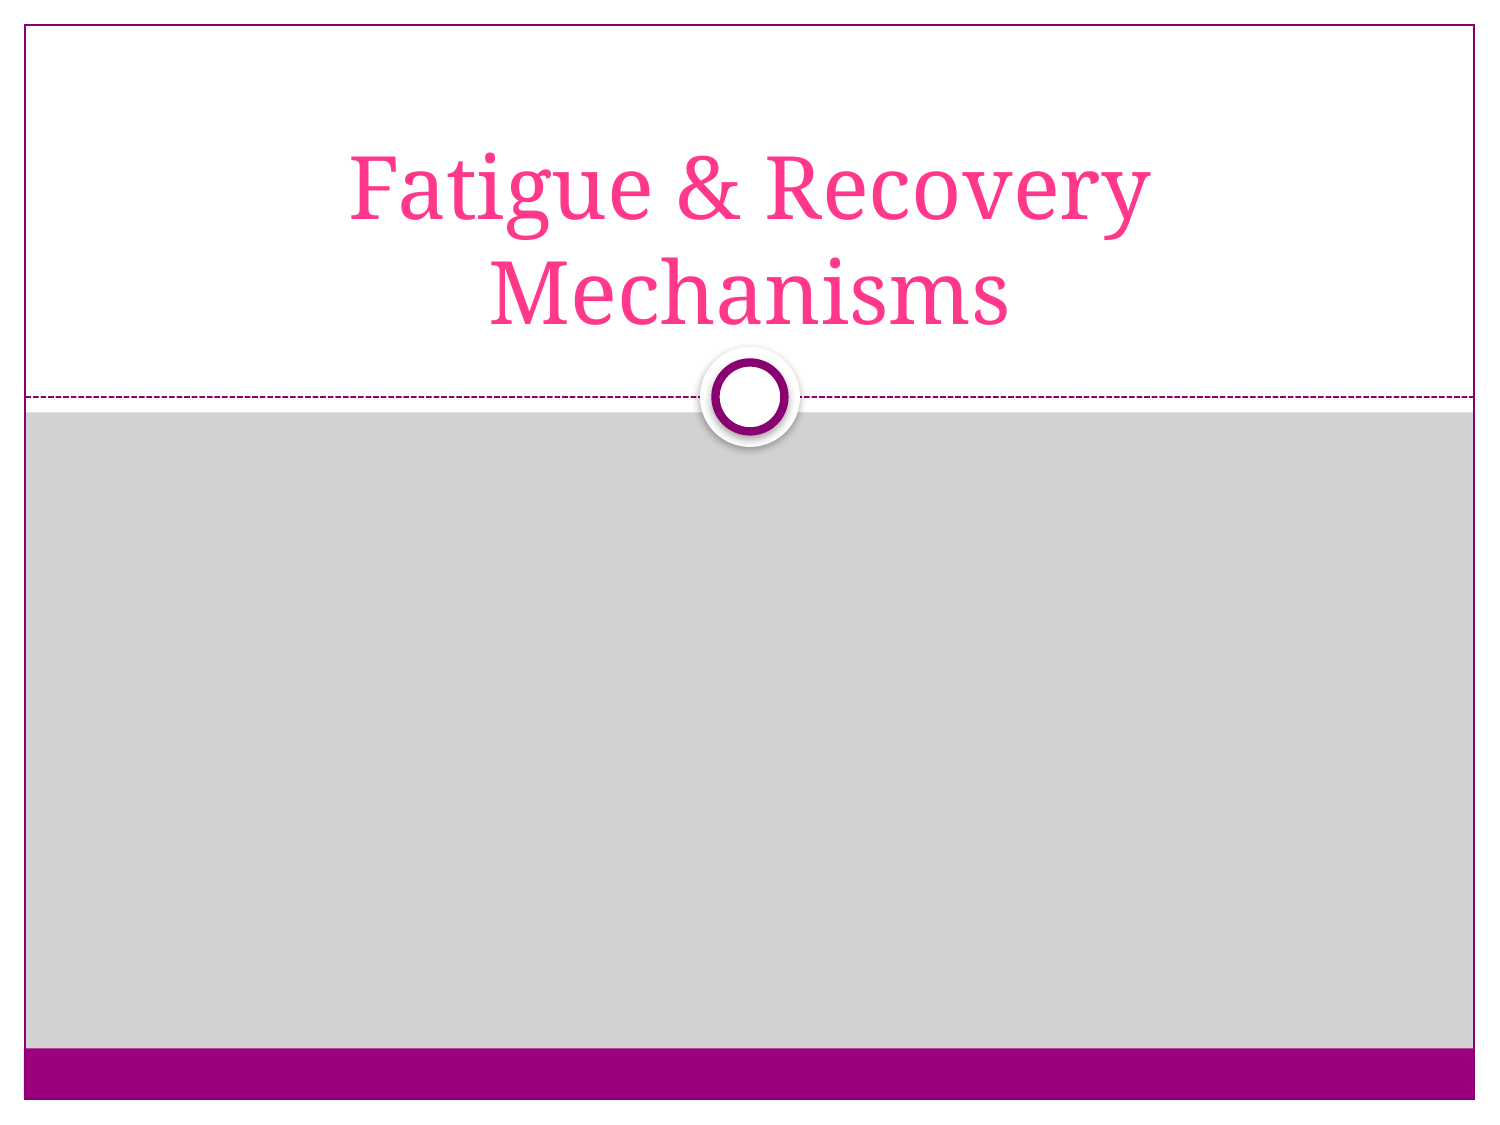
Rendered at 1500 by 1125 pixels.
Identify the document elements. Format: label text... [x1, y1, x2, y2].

title Fatigue & Recovery Mechanisms [112, 62, 1388, 350]
